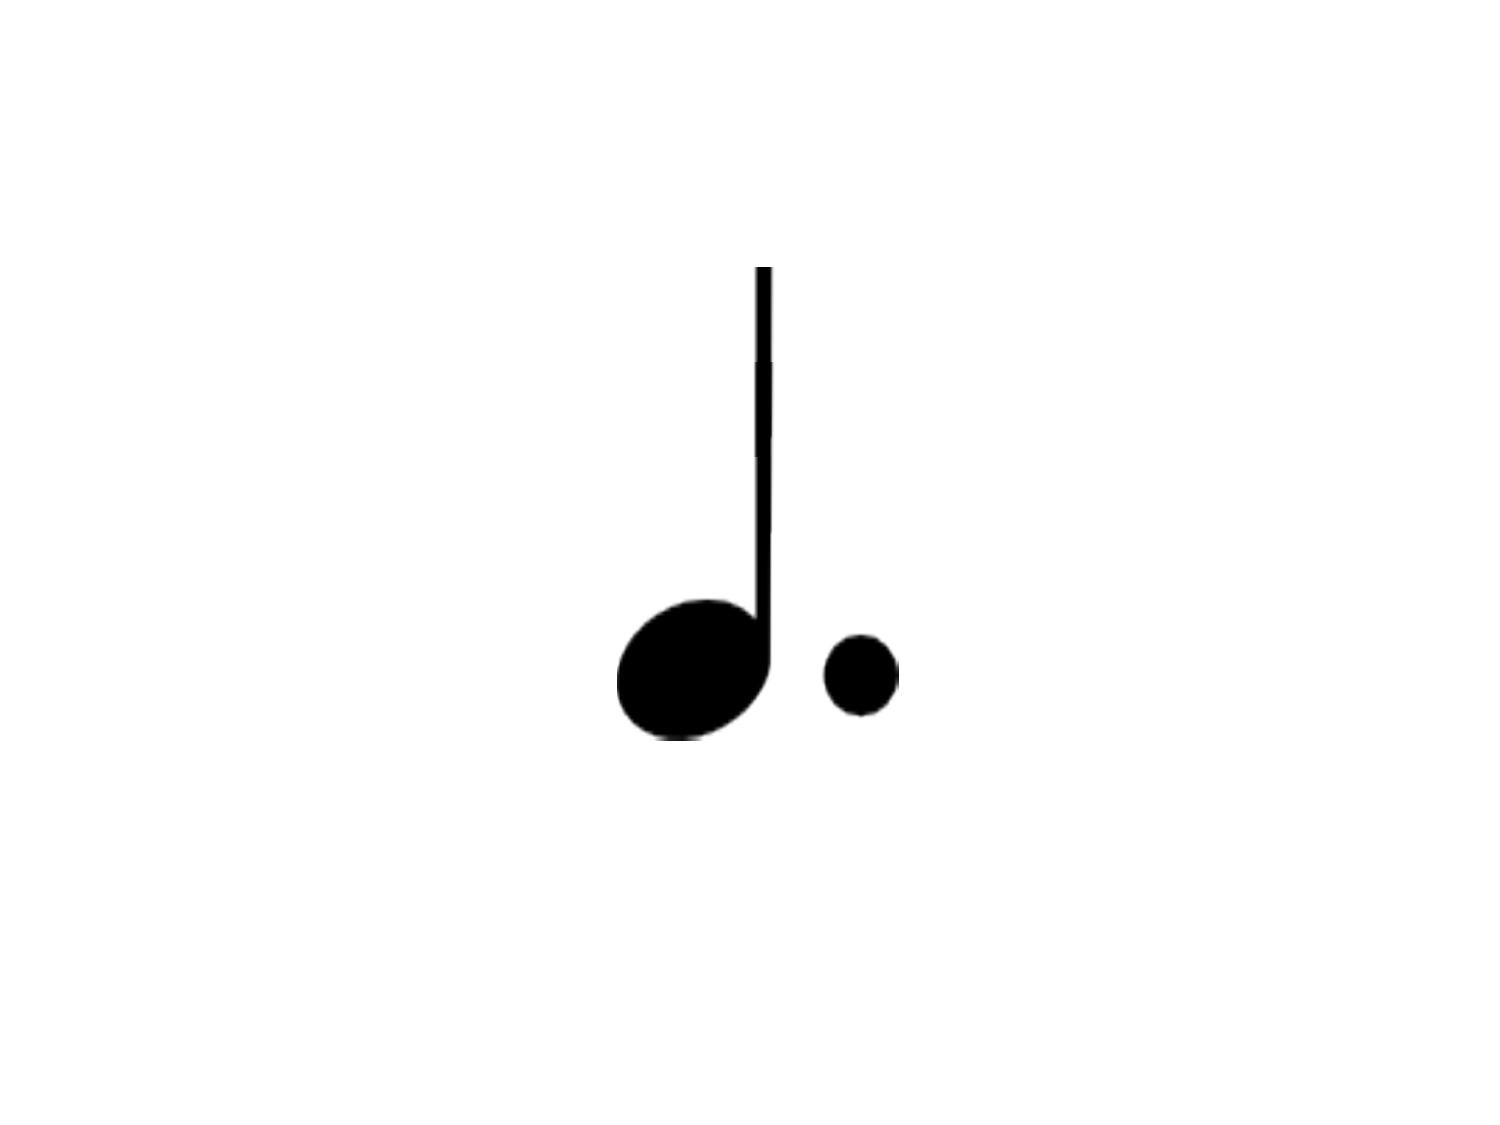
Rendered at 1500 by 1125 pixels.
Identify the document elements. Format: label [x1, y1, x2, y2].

picture [617, 267, 899, 741]
